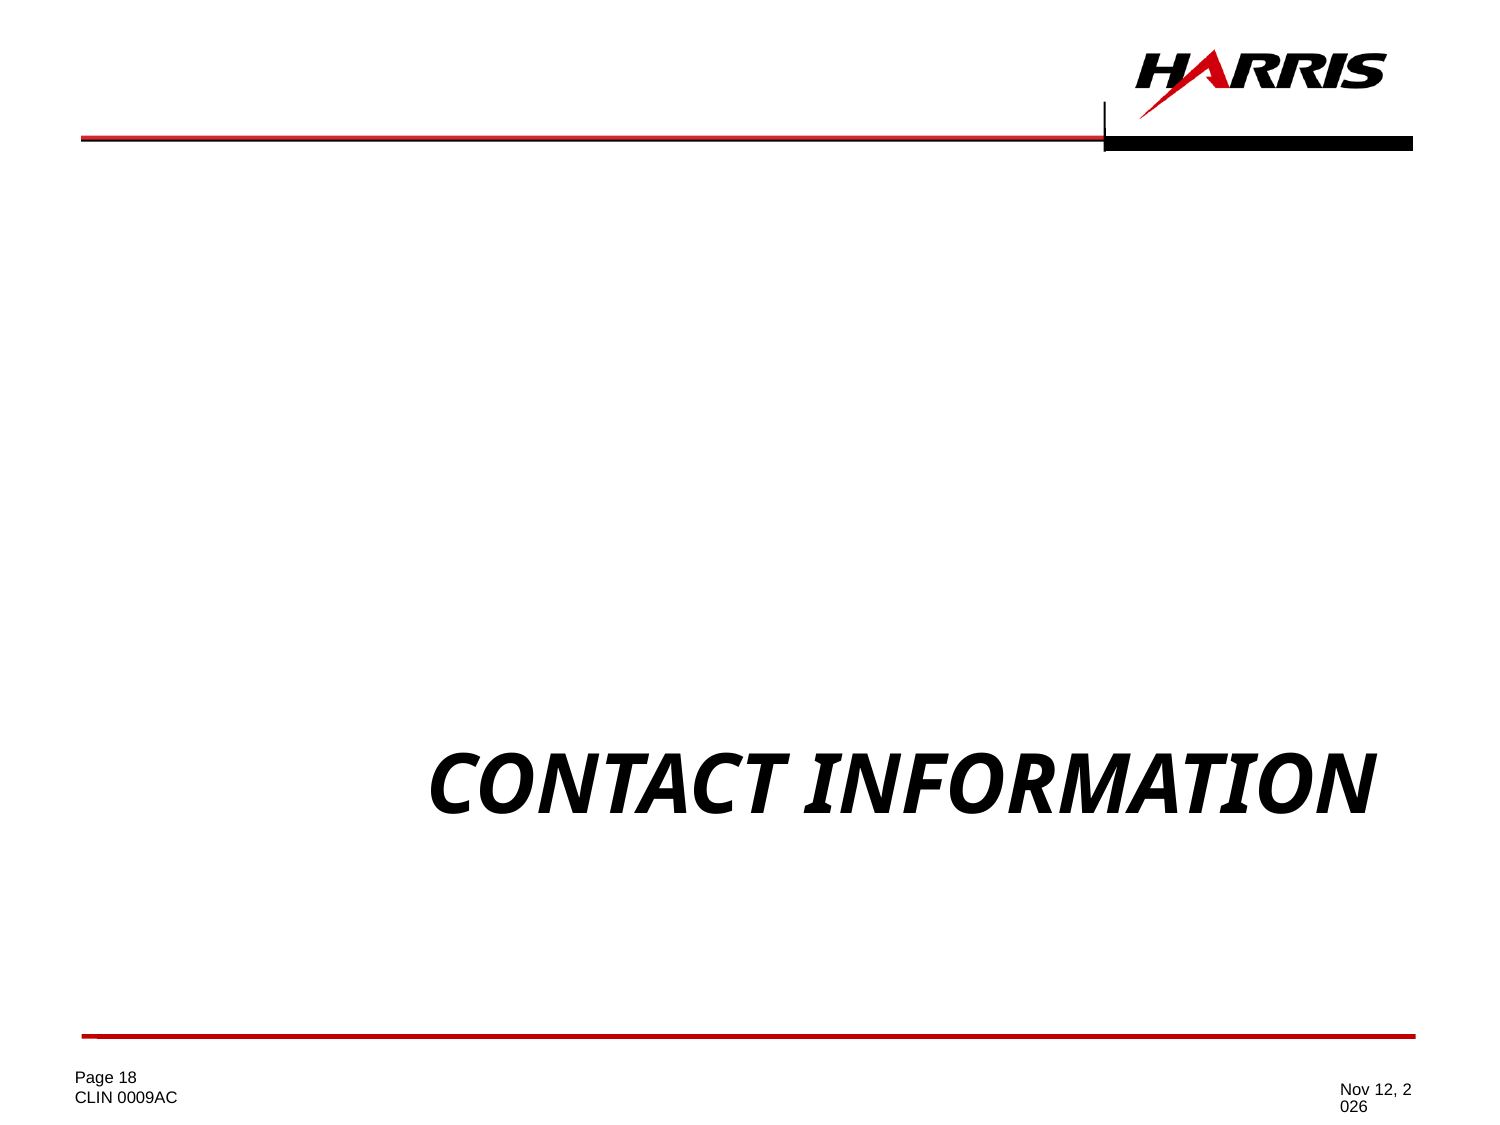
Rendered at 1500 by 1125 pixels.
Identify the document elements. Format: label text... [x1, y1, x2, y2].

title Contact Information [118, 722, 1394, 947]
slide_number 16-Jun-14 [1324, 1066, 1435, 1111]
picture [1135, 49, 1387, 119]
